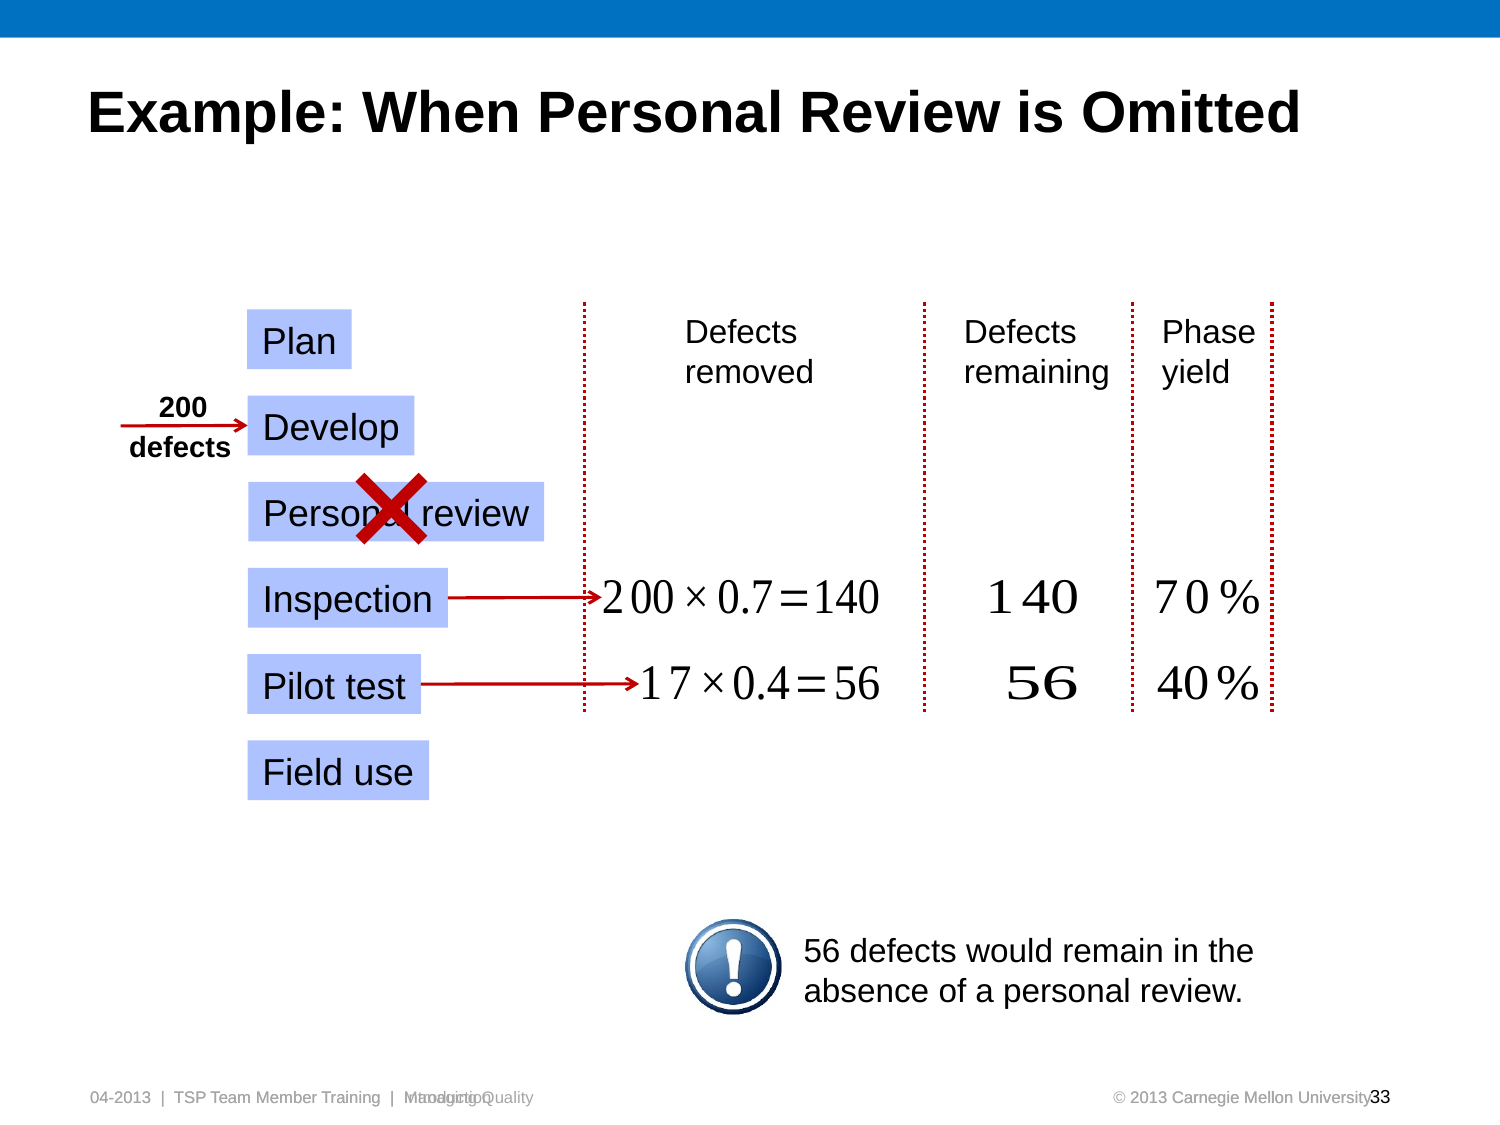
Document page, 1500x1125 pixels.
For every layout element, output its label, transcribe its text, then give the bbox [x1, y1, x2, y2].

text_box Develop [247, 395, 415, 456]
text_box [359, 476, 424, 541]
text_box defects [114, 421, 247, 471]
text_box Pilot test [247, 654, 421, 714]
text_box 200 [144, 380, 223, 421]
text_box Defects remaining [949, 302, 1126, 398]
picture [677, 911, 788, 1022]
text_box Field use [247, 740, 430, 801]
text_box Defects removed [670, 302, 830, 398]
text_box Personal review [248, 481, 355, 542]
text_box Phase yield [1147, 302, 1270, 398]
text_box Plan [247, 309, 352, 370]
title Example: When Personal Review is Omitted [87, 87, 1439, 226]
text_box Inspection [247, 567, 448, 628]
text_box 56 defects would remain in the absence of a personal review. [792, 921, 1271, 1017]
text_box Personal review [428, 481, 545, 542]
